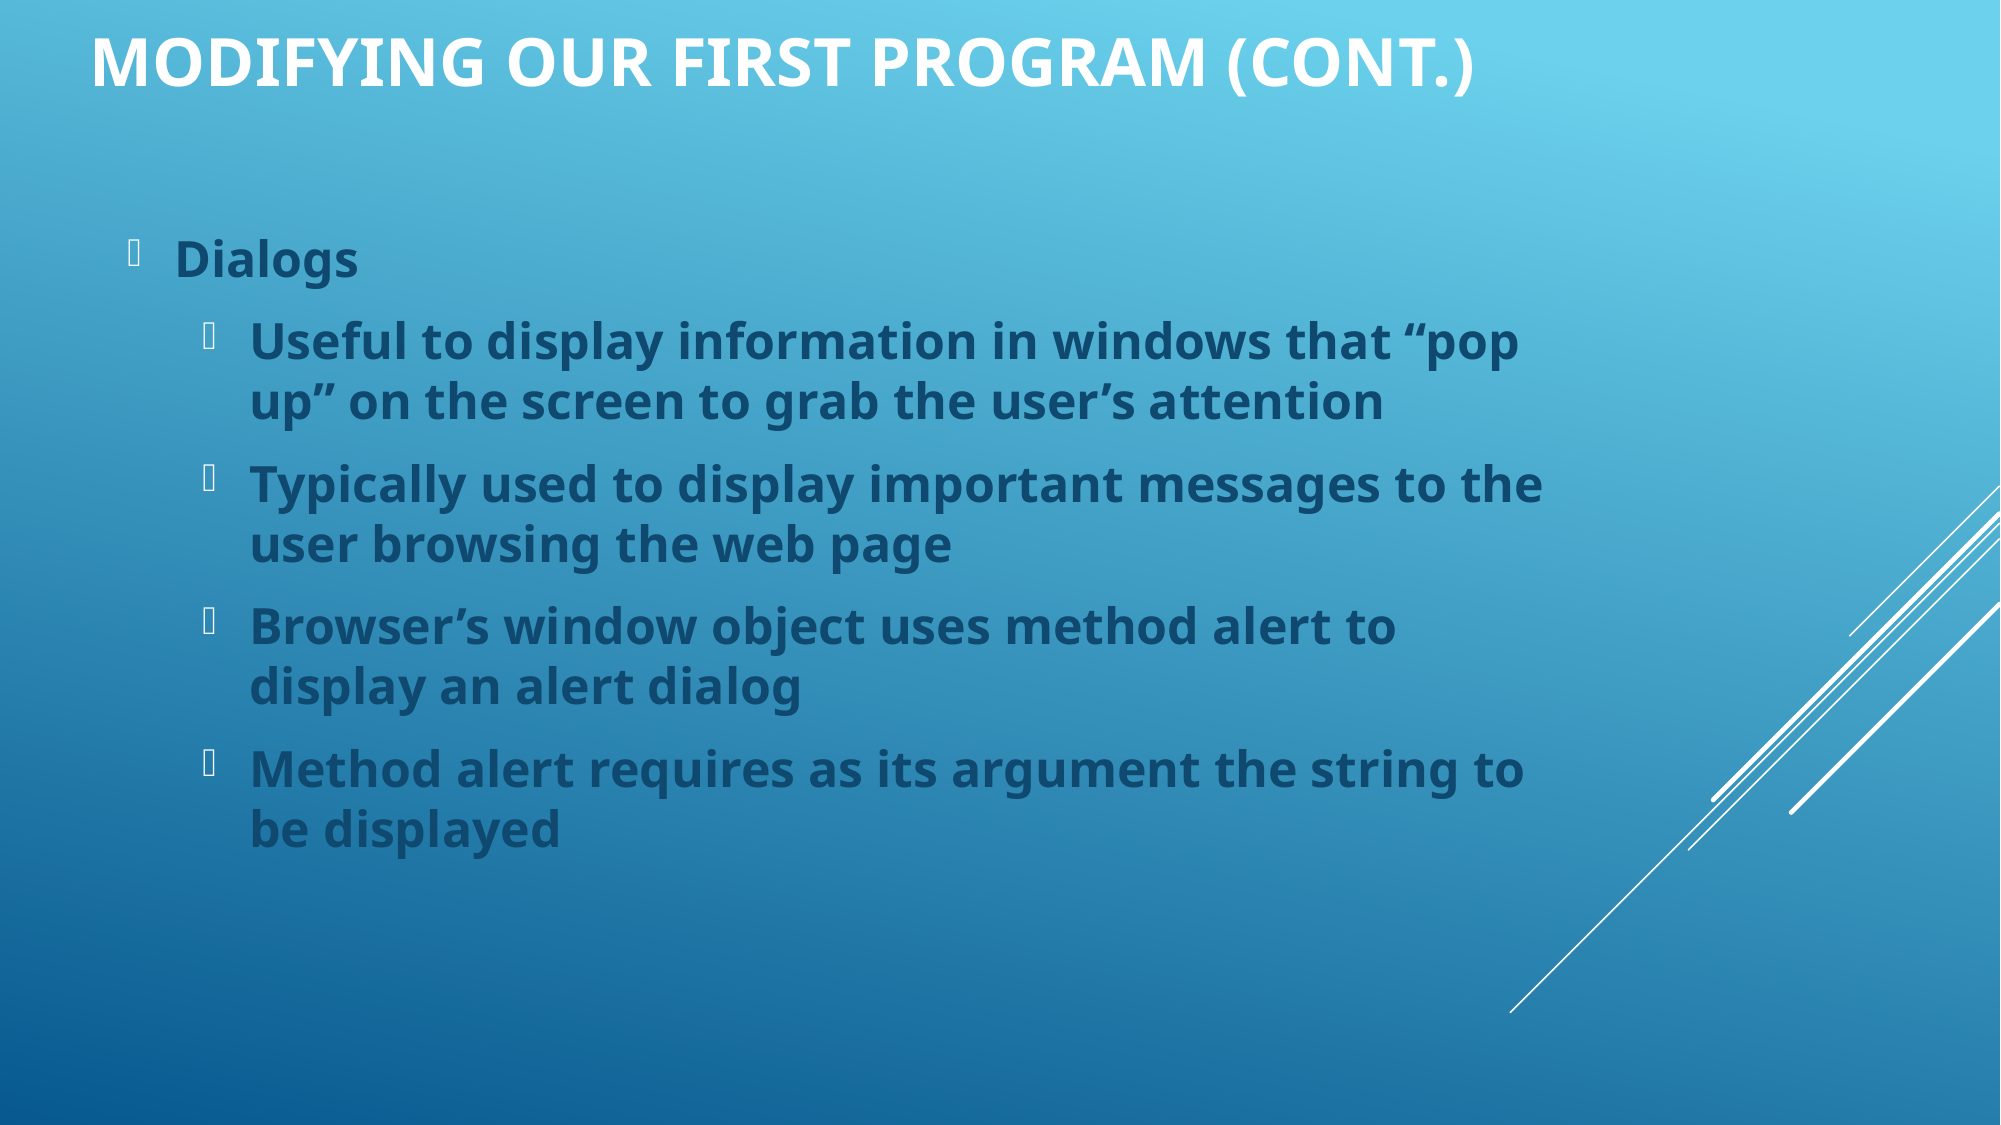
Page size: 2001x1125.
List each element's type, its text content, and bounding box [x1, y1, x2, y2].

text_box Dialogs Useful to display information in windows that “pop up” on the screen to grab the user’s attention Typically used to display important messages to the user browsing the web page Browser’s window object uses method alert to display an alert dialog Method alert requires as its argument the string to be displayed [112, 219, 1582, 963]
text_box Modifying Our First Program (Cont.) [75, 12, 1505, 146]
